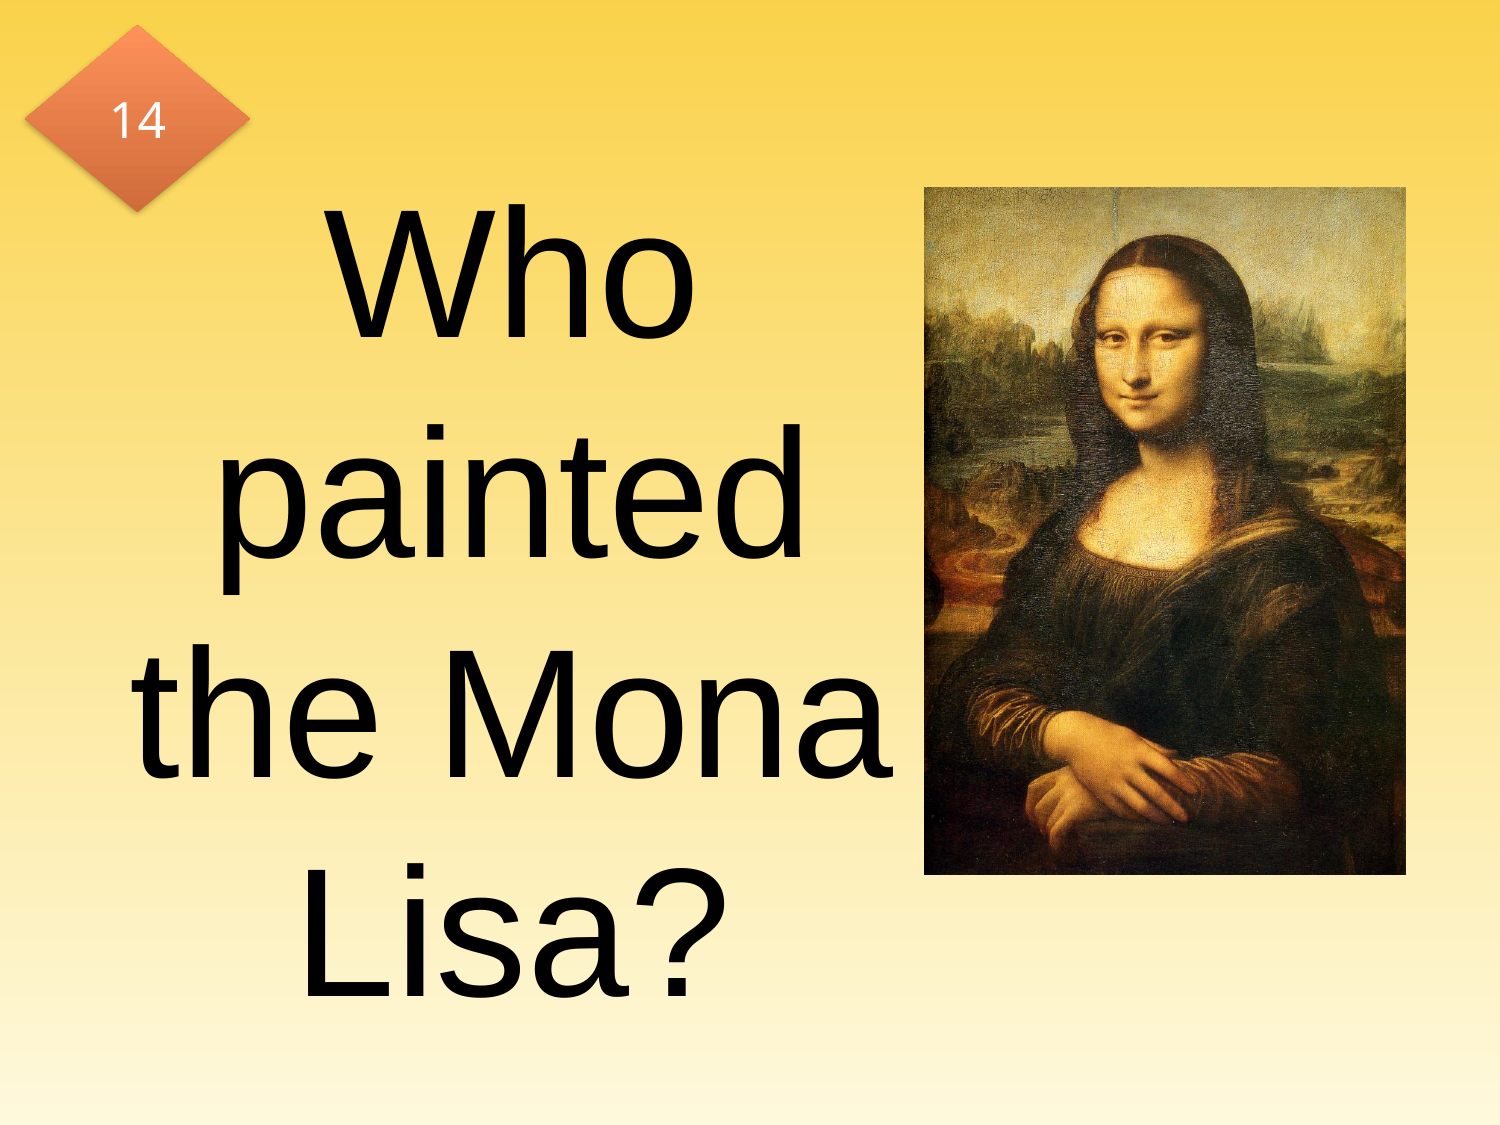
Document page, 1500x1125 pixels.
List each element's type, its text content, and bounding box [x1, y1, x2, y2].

text_box 14 [24, 24, 250, 213]
picture [924, 187, 1406, 876]
title Who painted the Mona Lisa? [112, 137, 913, 1051]
